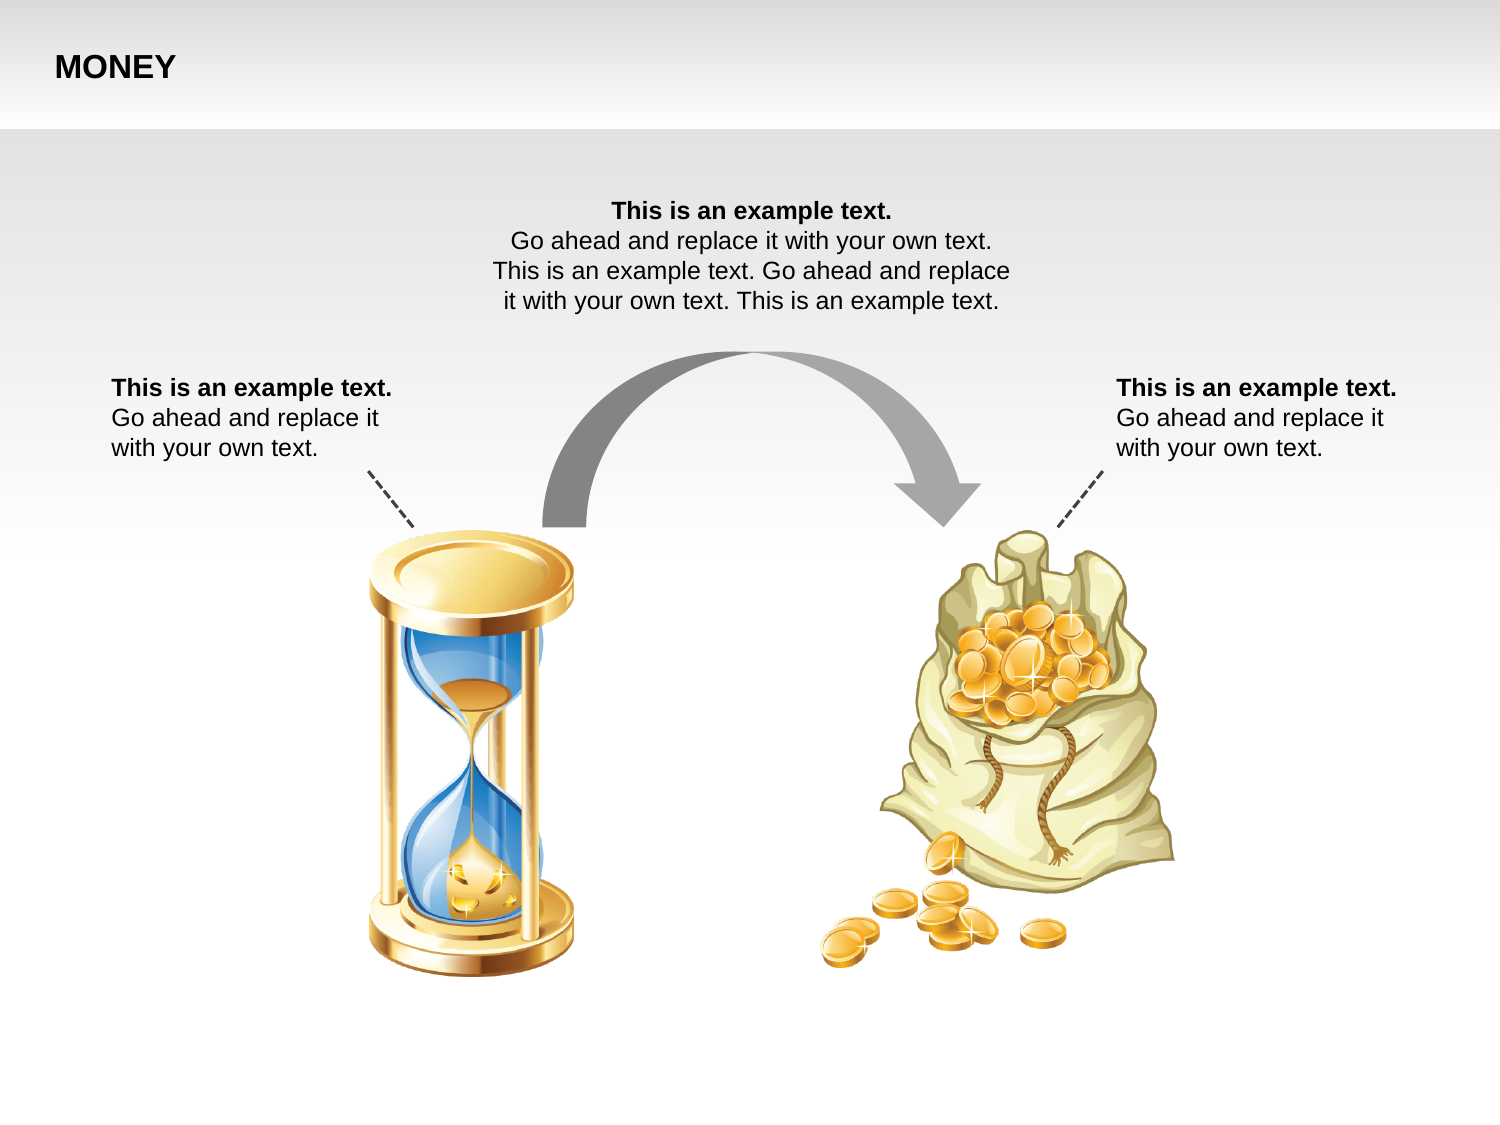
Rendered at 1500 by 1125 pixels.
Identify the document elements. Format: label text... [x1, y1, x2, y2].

text_box [0, 0, 1500, 131]
text_box This is an example text. Go ahead and replace it with your own text. [96, 364, 414, 469]
picture [369, 529, 574, 977]
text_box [360, 474, 420, 522]
text_box [0, 131, 1500, 1125]
text_box [540, 349, 984, 530]
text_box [1051, 474, 1111, 522]
text_box This is an example text. Go ahead and replace it with your own text. [1101, 364, 1418, 469]
text_box MONEY [39, 38, 598, 93]
text_box This is an example text. Go ahead and replace it with your own text. This is an example text. Go ahead and replace it with your own text. This is an example text. [476, 187, 1028, 322]
picture [820, 529, 1176, 968]
